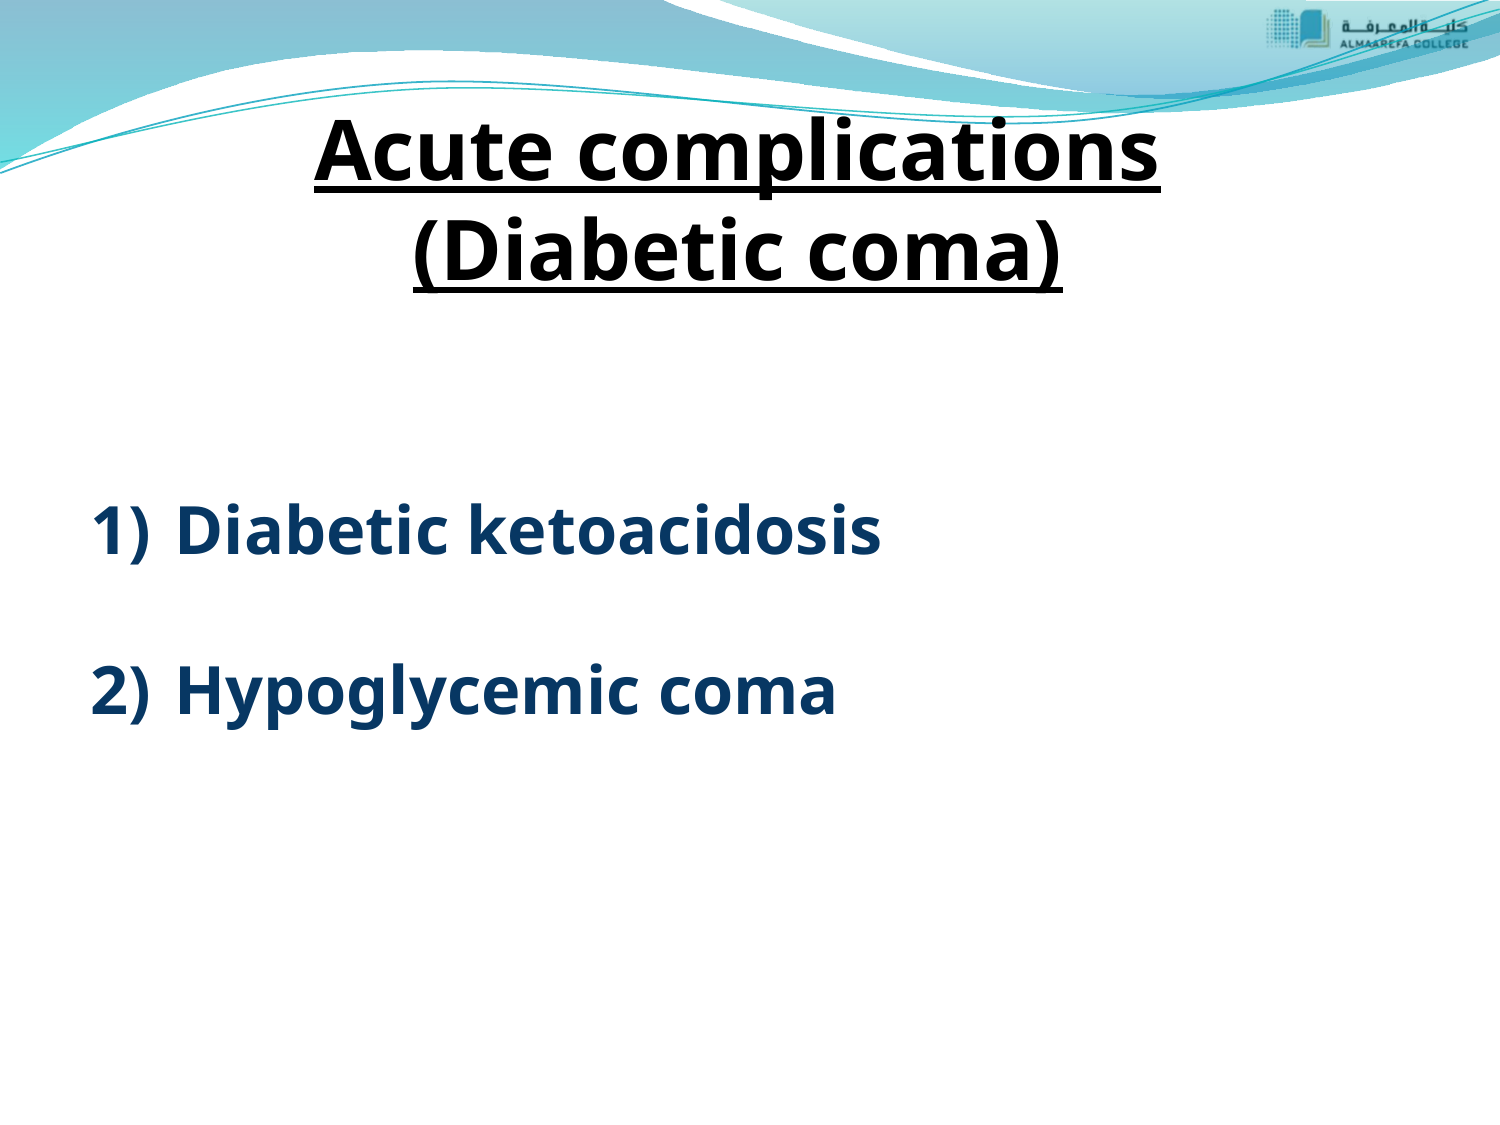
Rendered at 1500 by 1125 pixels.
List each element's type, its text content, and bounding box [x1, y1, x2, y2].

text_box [0, 0, 1500, 178]
list Diabetic ketoacidosis Hypoglycemic coma [75, 399, 1425, 1025]
title Acute complications (Diabetic coma) [62, 186, 1413, 372]
